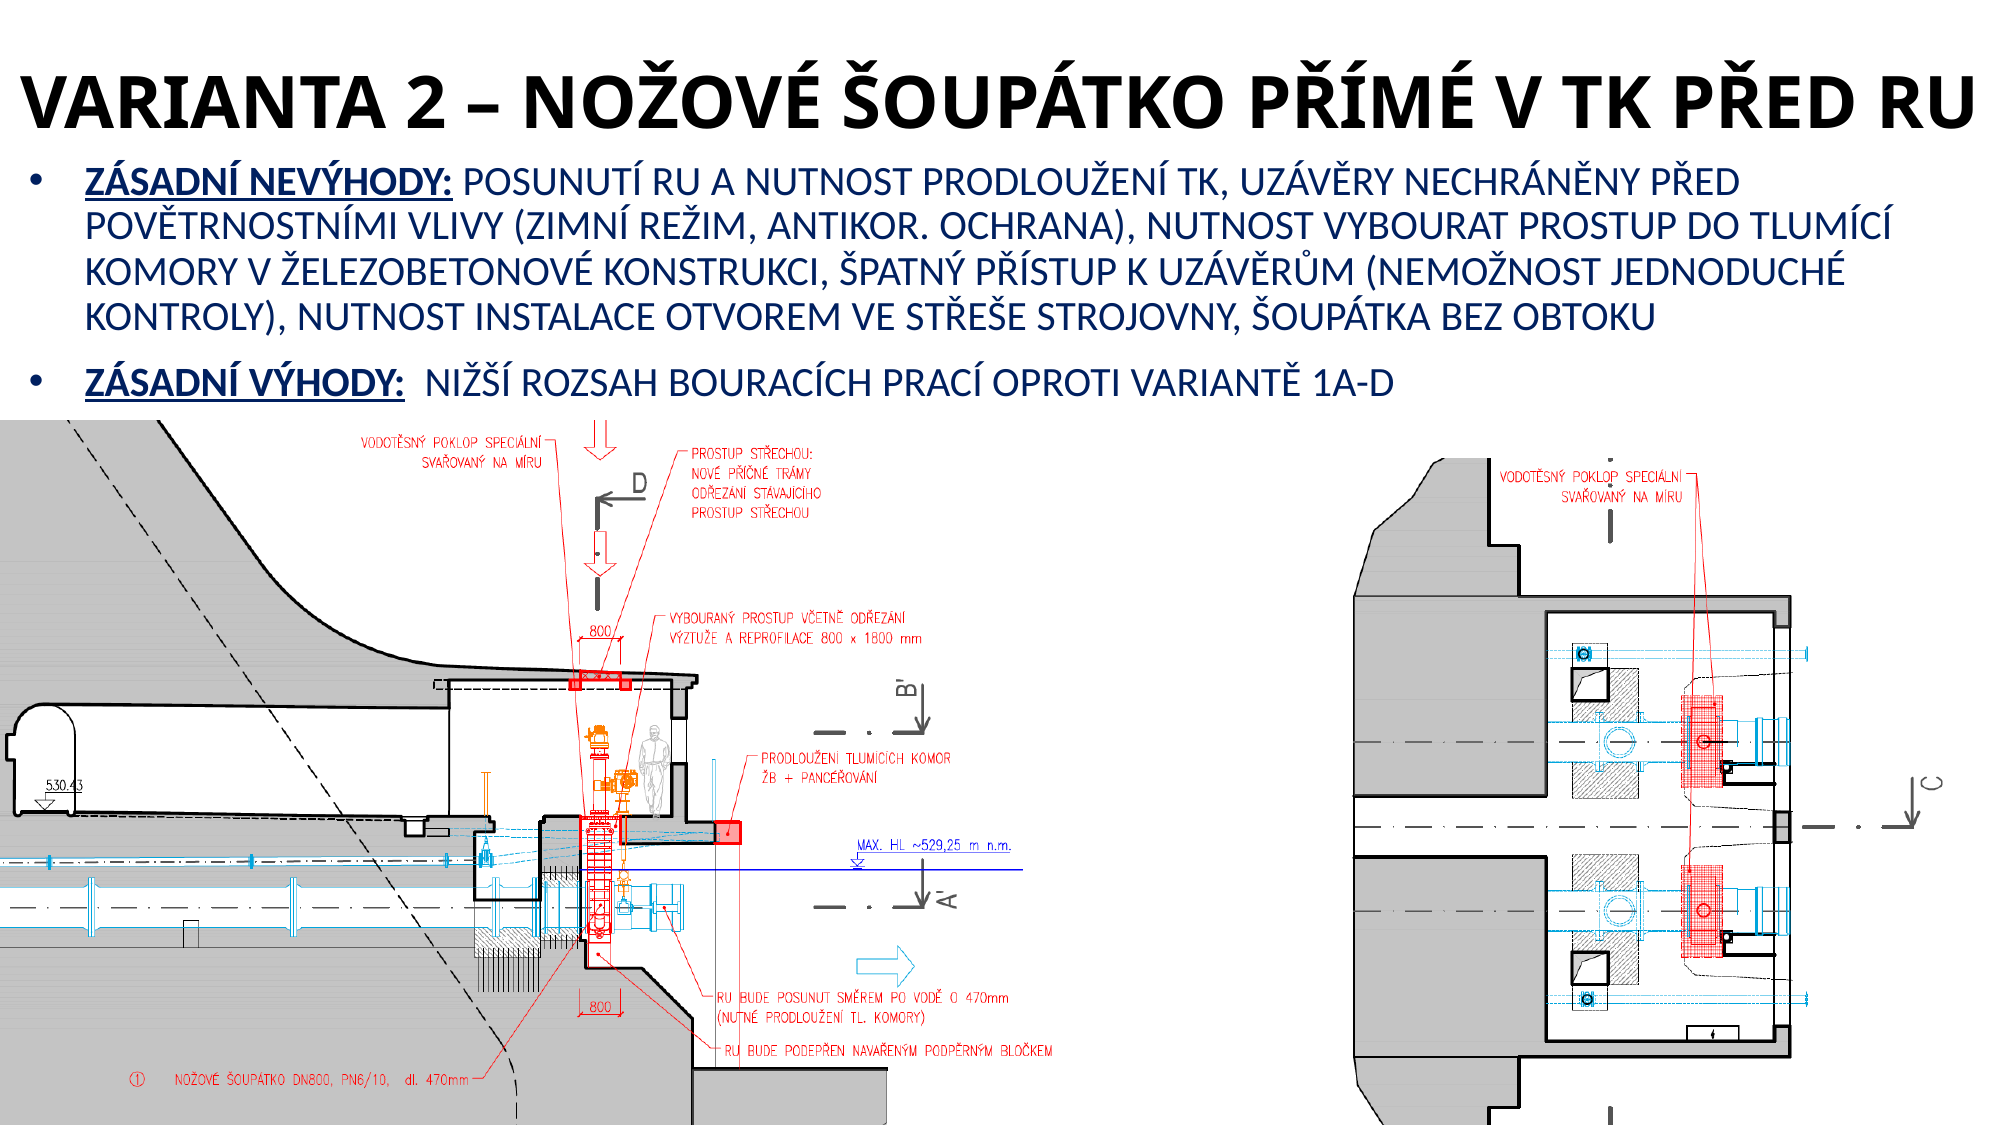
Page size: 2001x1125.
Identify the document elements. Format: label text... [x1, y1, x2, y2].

title VARIANTA 2 – NOŽOVÉ ŠOUPÁTKO PŘÍMÉ V TK PŘED RU [0, 0, 2000, 152]
picture [1312, 458, 1973, 1125]
picture [0, 420, 1096, 1125]
text_box ZÁSADNÍ NEVÝHODY: POSUNUTÍ RU A NUTNOST PRODLOUŽENÍ TK, UZÁVĚRY NECHRÁNĚNY PŘED POVĚTRNOSTNÍMI VLIVY (ZIMNÍ REŽIM, ANTIKOR. OCHRANA), NUTNOST VYBOURAT PROSTUP DO TLUMÍCÍ KOMORY V ŽELEZOBETONOVÉ KONSTRUKCI, ŠPATNÝ PŘÍSTUP K UZÁVĚRŮM (NEMOŽNOST JEDNODUCHÉ KONTROLY), NUTNOST INSTALACE OTVOREM VE STŘEŠE STROJOVNY, ŠOUPÁTKA BEZ OBTOKU ZÁSADNÍ VÝHODY: NIŽŠÍ ROZSAH BOURACÍCH PRACÍ OPROTI VARIANTĚ 1A-D [13, 151, 1959, 495]
